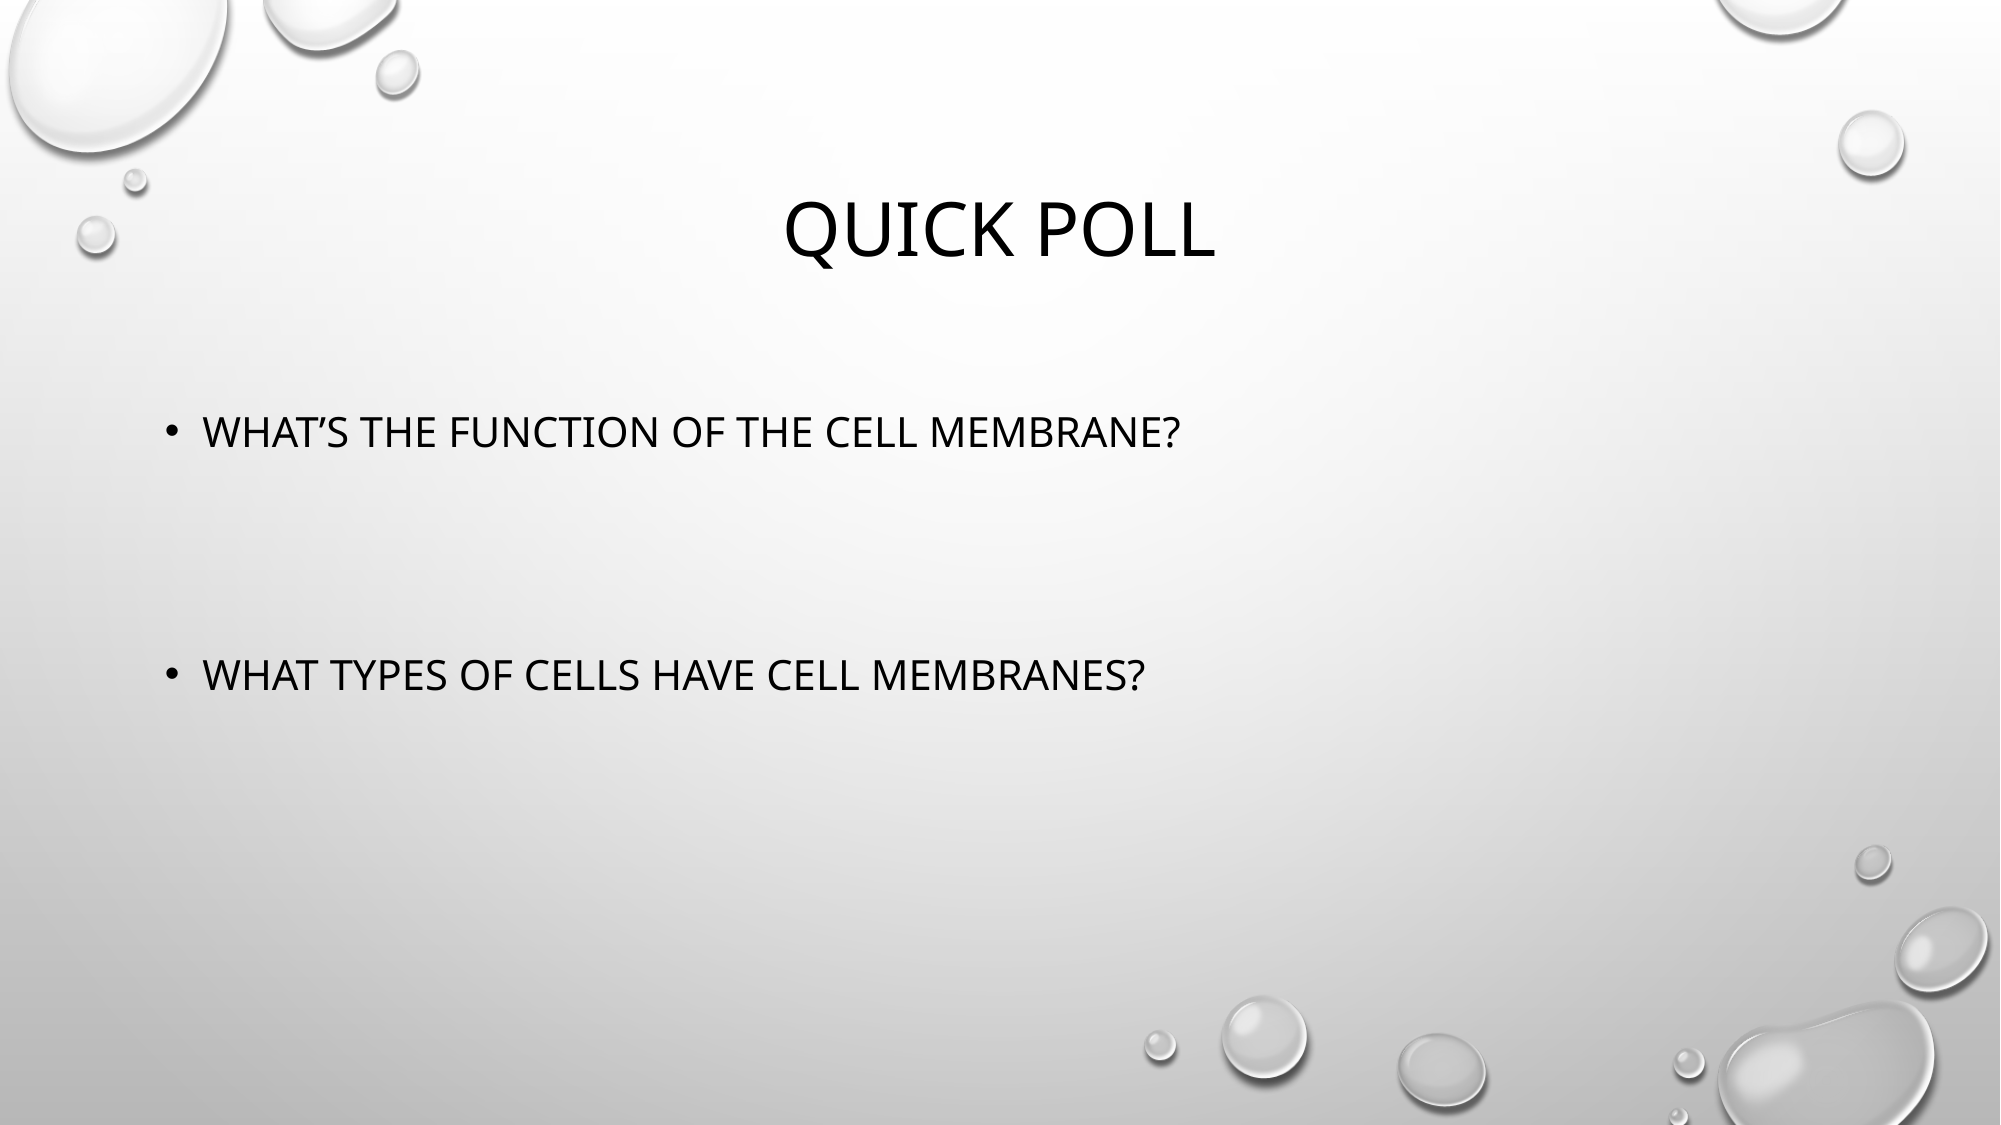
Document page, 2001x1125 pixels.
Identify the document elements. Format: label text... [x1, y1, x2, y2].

title QUICK POLL [149, 101, 1851, 364]
list WHAT’S THE FUNCTION OF THE CELL MEMBRANE? WHAT TYPES OF CELLS HAVE CELL MEMBRANES? [149, 388, 1850, 950]
picture [0, 0, 2000, 1125]
